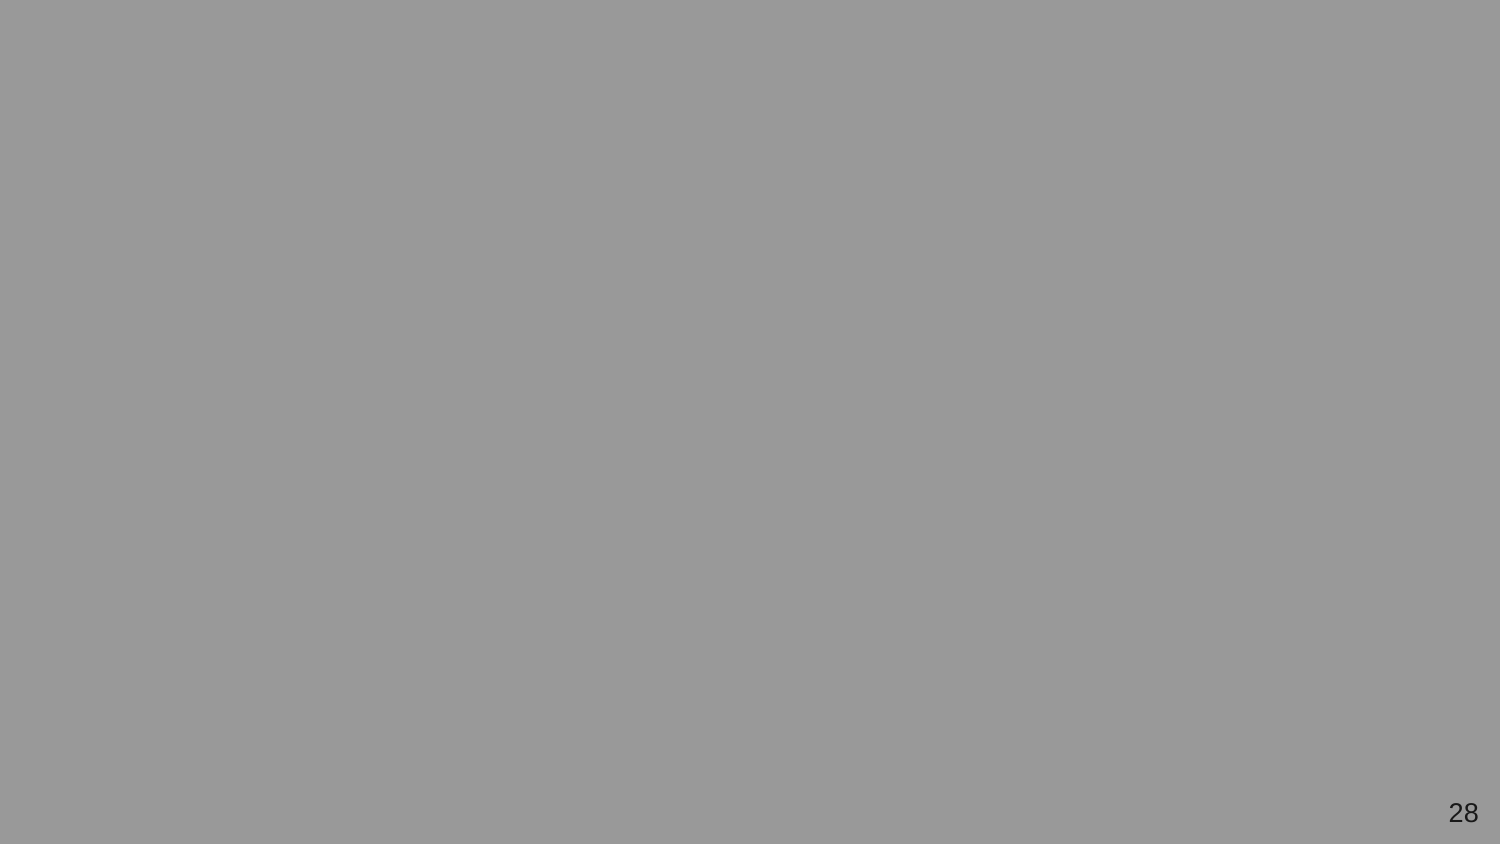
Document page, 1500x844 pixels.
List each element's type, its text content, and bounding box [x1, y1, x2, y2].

slide_number 28 [1403, 779, 1494, 844]
